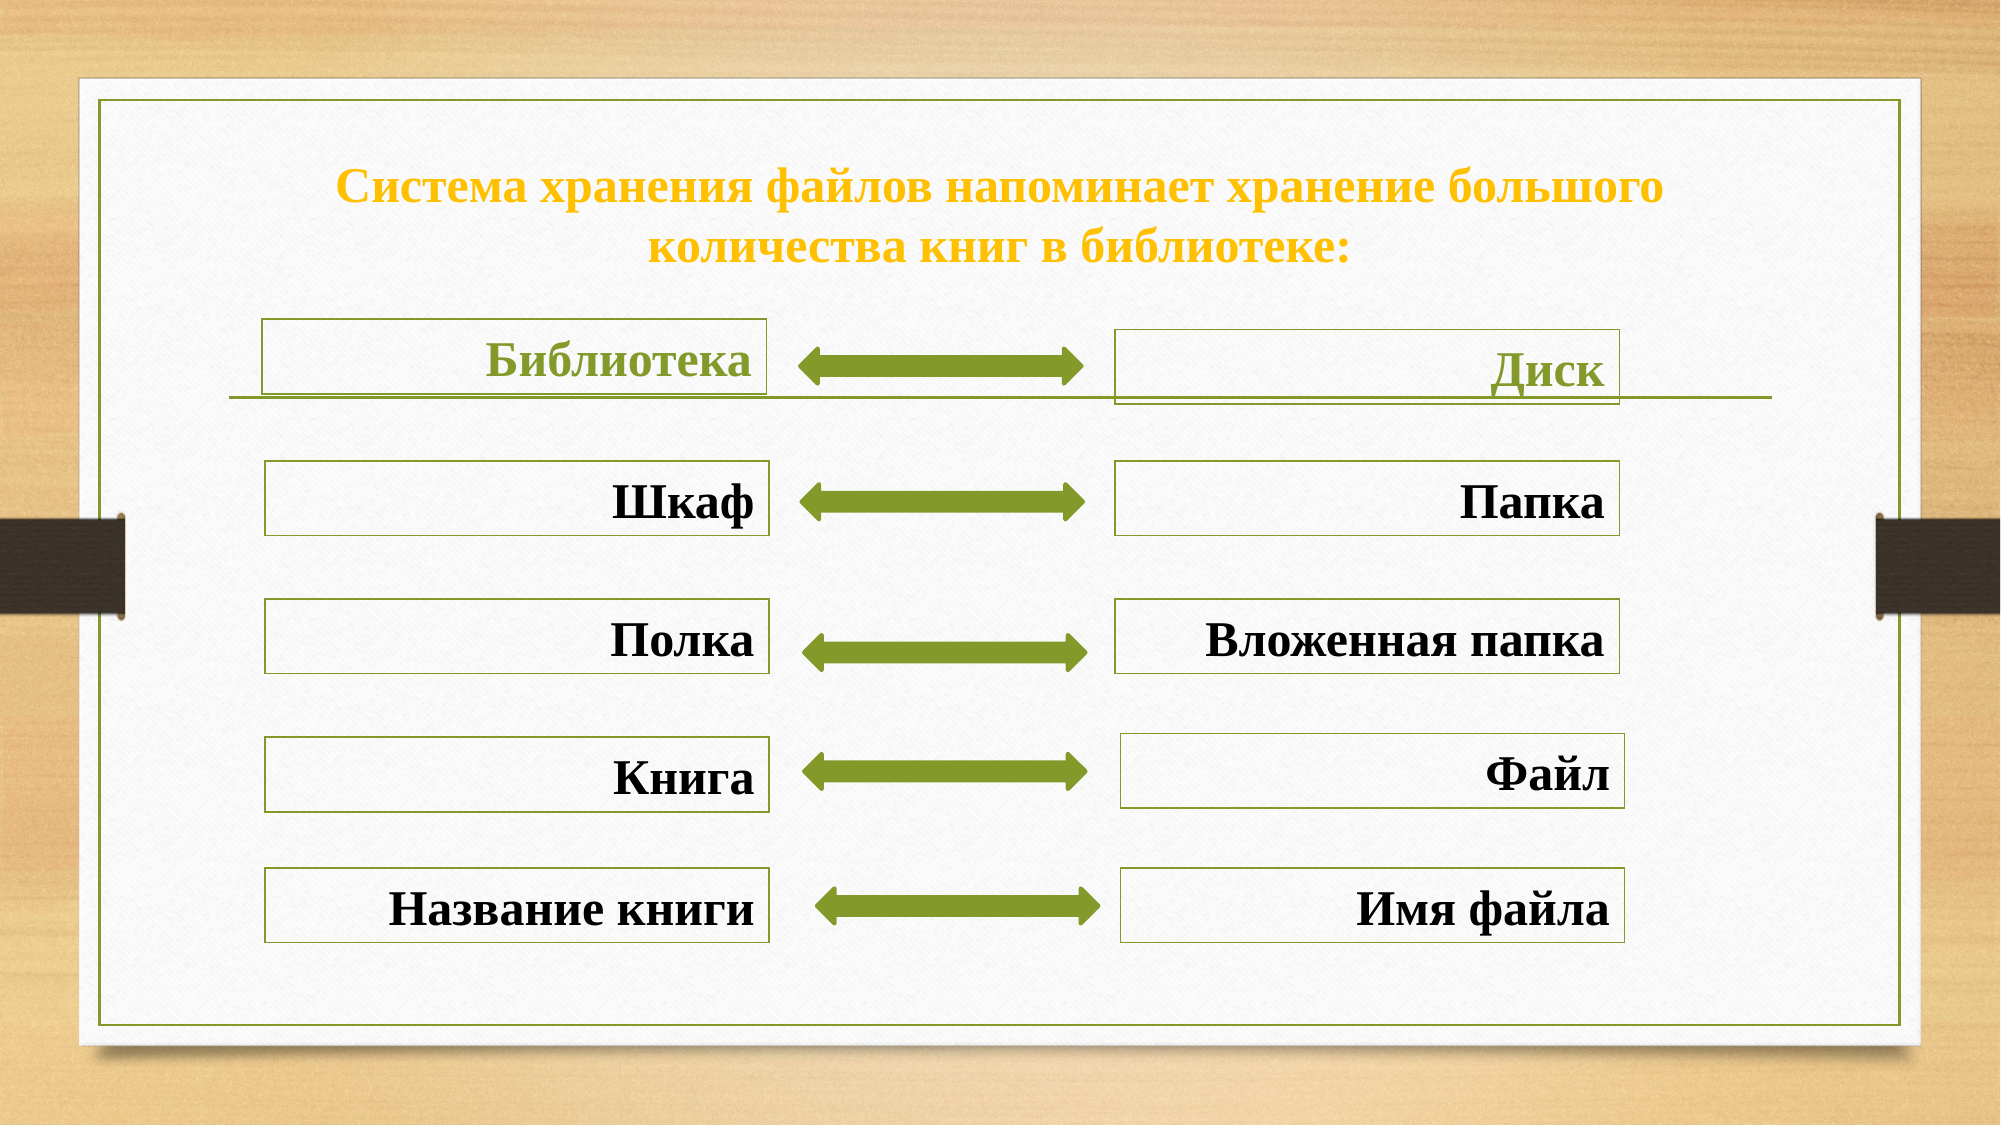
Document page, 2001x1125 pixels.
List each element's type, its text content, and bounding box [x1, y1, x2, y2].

picture [0, 0, 2001, 1125]
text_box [261, 318, 1625, 945]
title Система хранения файлов напоминает хранение большого количества книг в библиотеке: [212, 105, 1788, 320]
